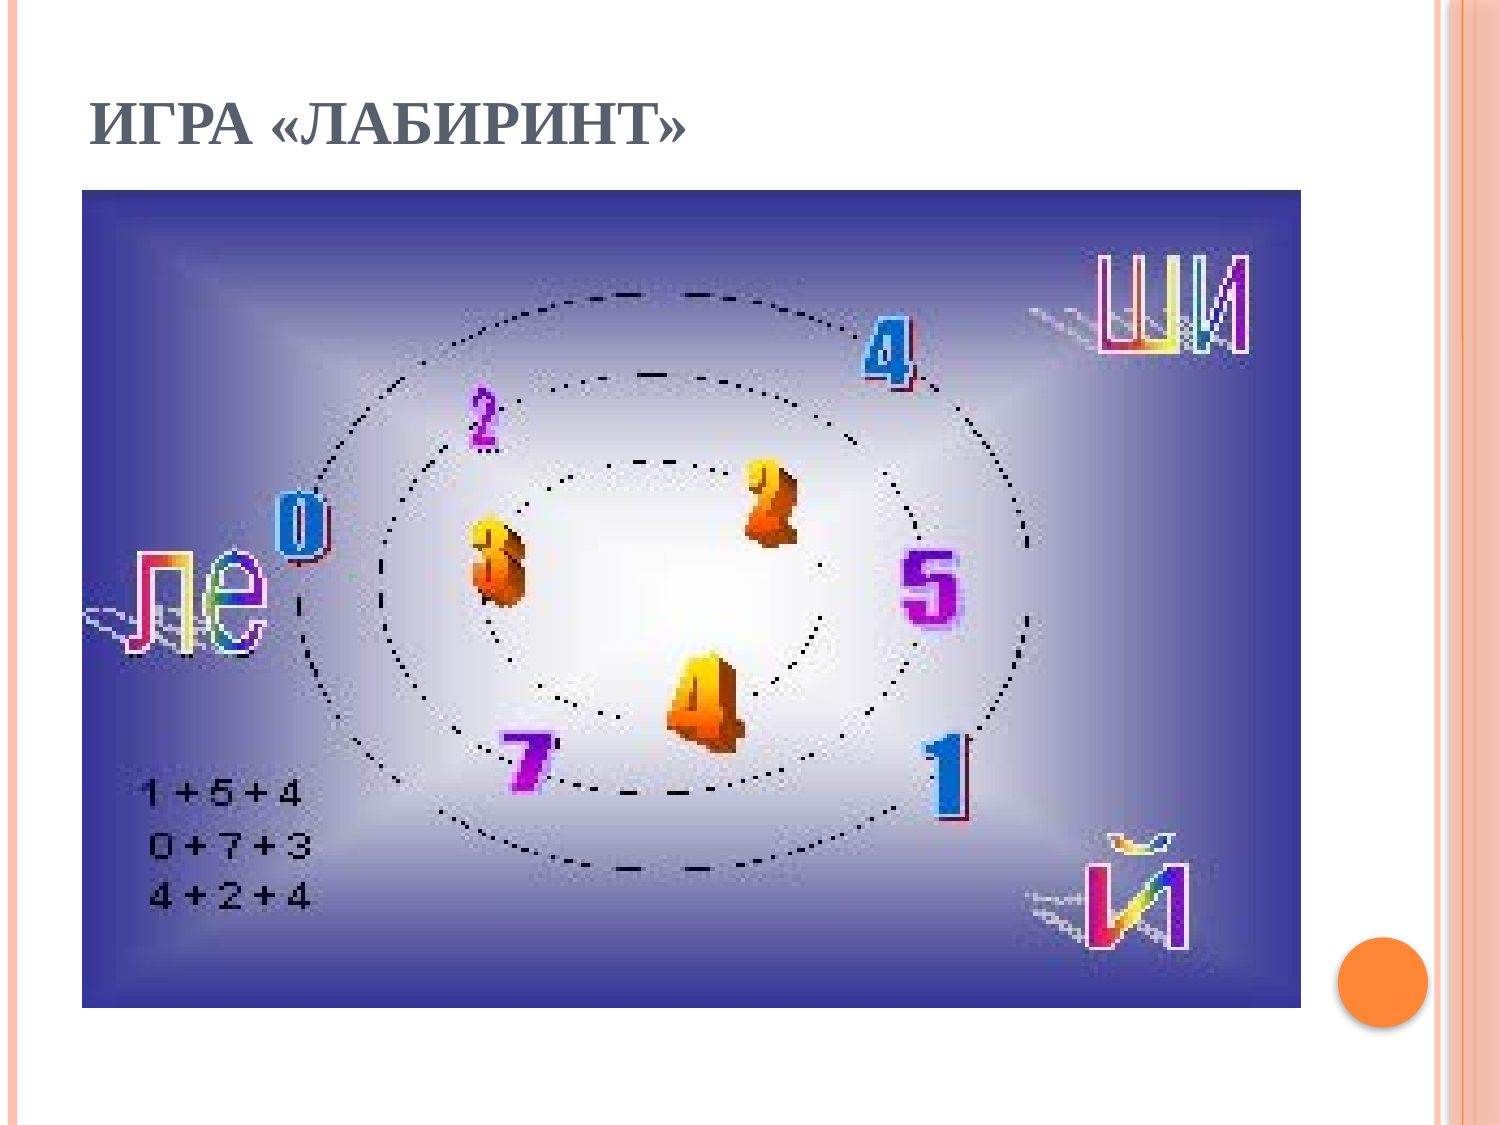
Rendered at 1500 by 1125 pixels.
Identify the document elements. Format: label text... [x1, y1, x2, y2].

title Игра «Лабиринт» [75, 45, 1300, 164]
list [81, 186, 1302, 1009]
